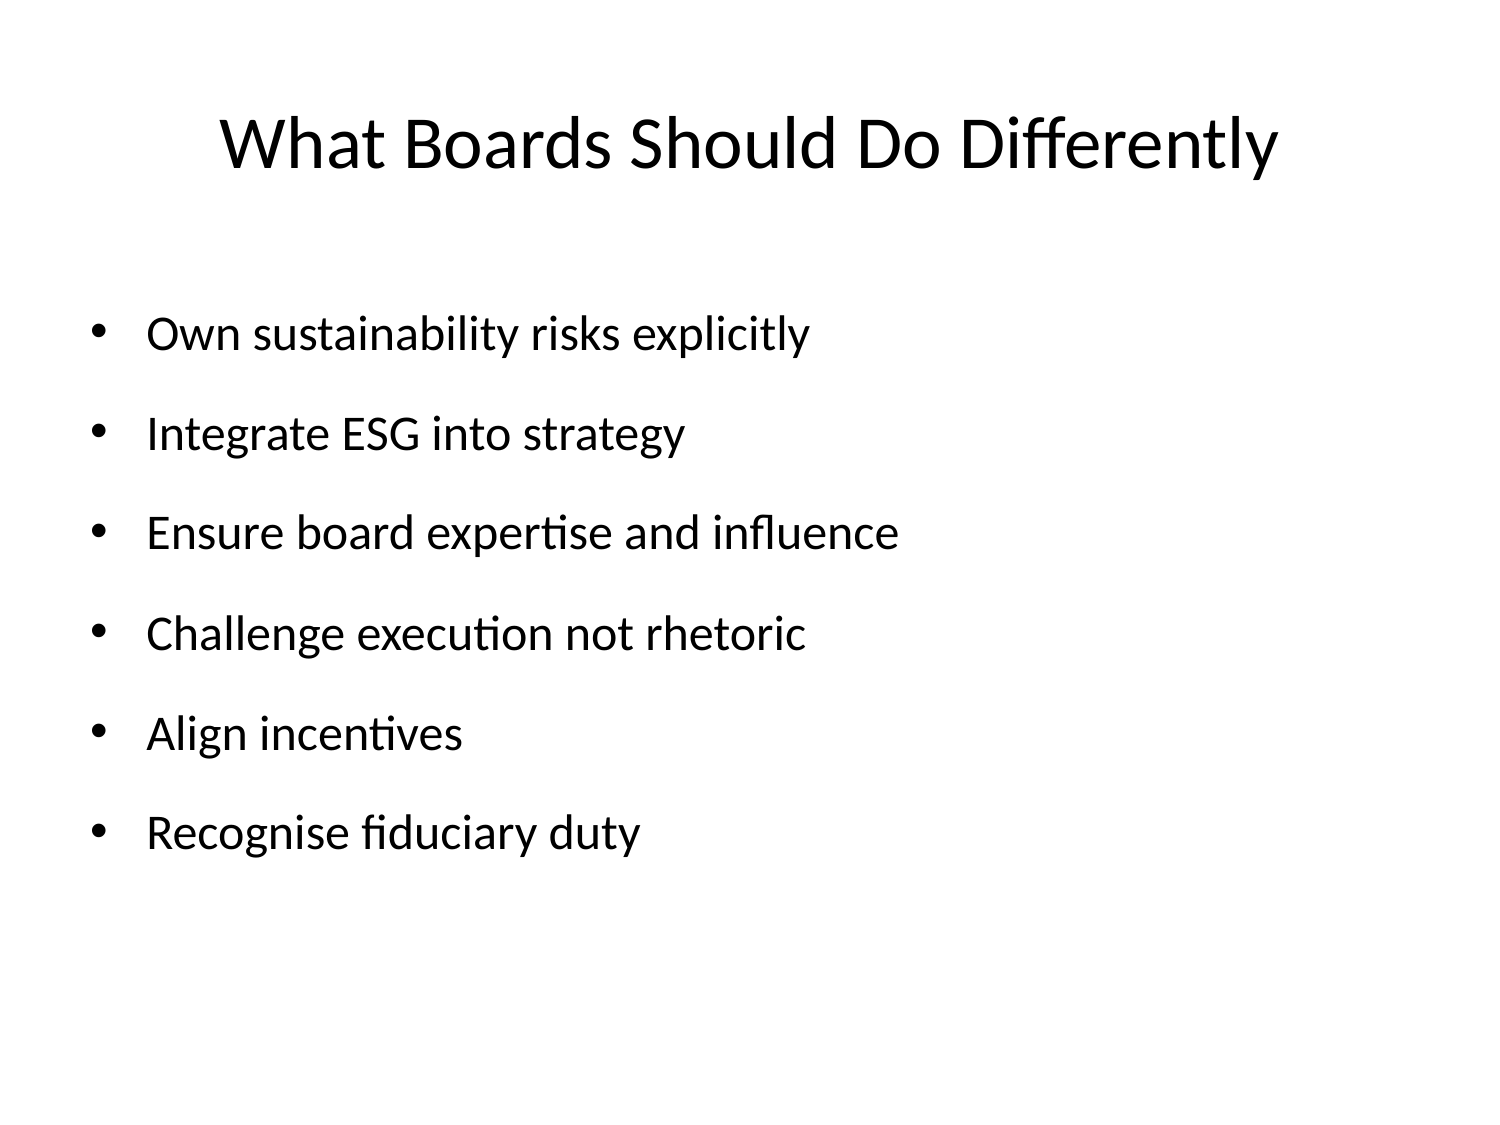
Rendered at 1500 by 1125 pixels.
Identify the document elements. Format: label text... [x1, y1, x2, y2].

list Own sustainability risks explicitly Integrate ESG into strategy Ensure board expertise and influence Challenge execution not rhetoric Align incentives Recognise fiduciary duty [75, 262, 1425, 1005]
title What Boards Should Do Differently [75, 45, 1425, 233]
